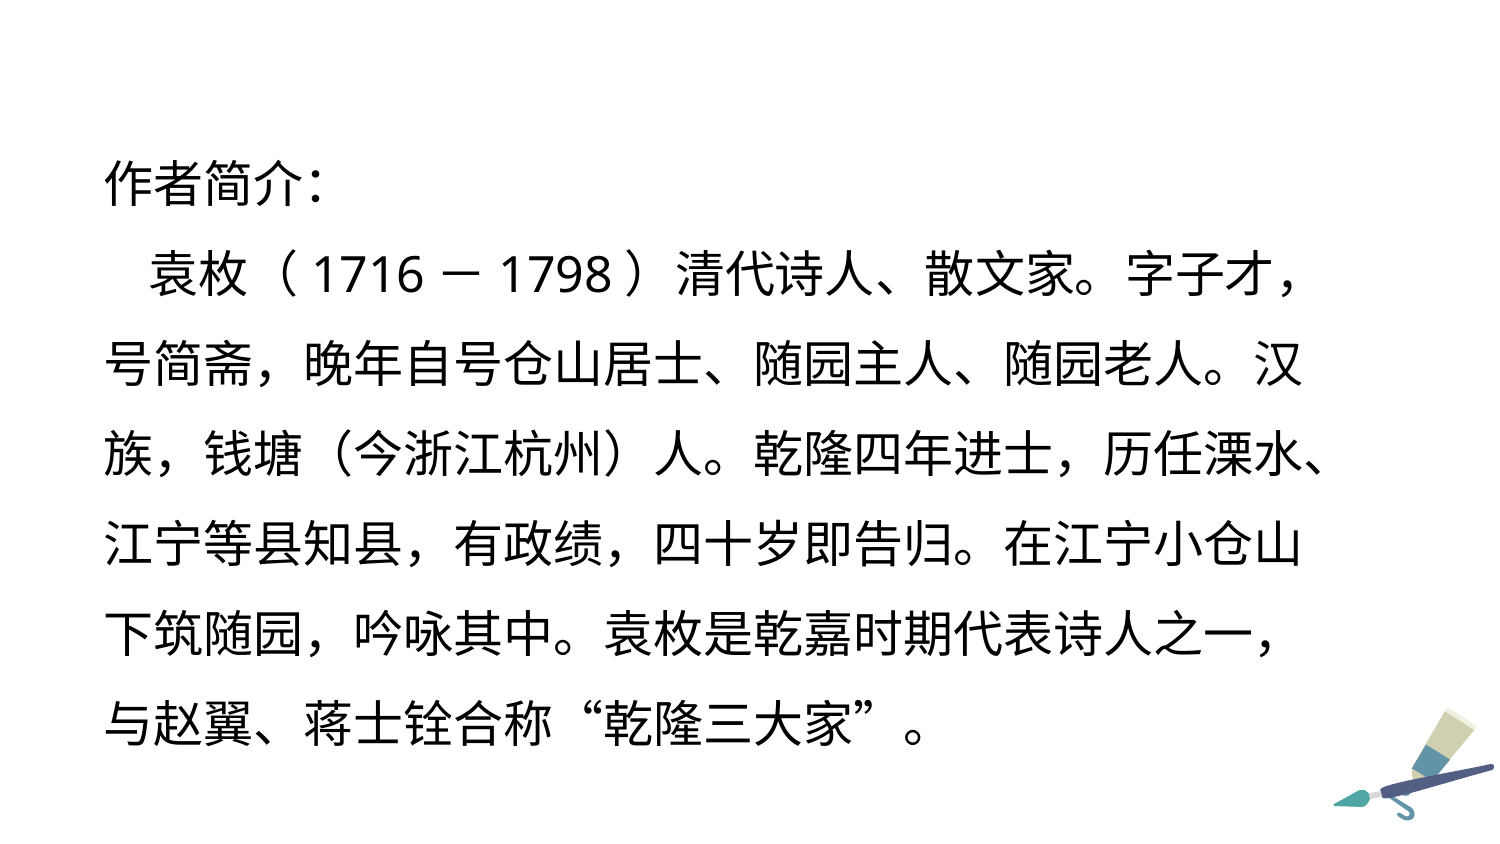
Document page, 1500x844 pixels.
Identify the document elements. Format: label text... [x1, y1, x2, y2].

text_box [1358, 708, 1481, 844]
text_box 作者简介： 袁枚（1716－1798）清代诗人、散文家。字子才，号简斋，晚年自号仓山居士、随园主人、随园老人。汉族，钱塘（今浙江杭州）人。乾隆四年进士，历任溧水、江宁等县知县，有政绩，四十岁即告归。在江宁小仓山下筑随园，吟咏其中。袁枚是乾嘉时期代表诗人之一，与赵翼、蒋士铨合称“乾隆三大家”。 [88, 114, 1366, 760]
